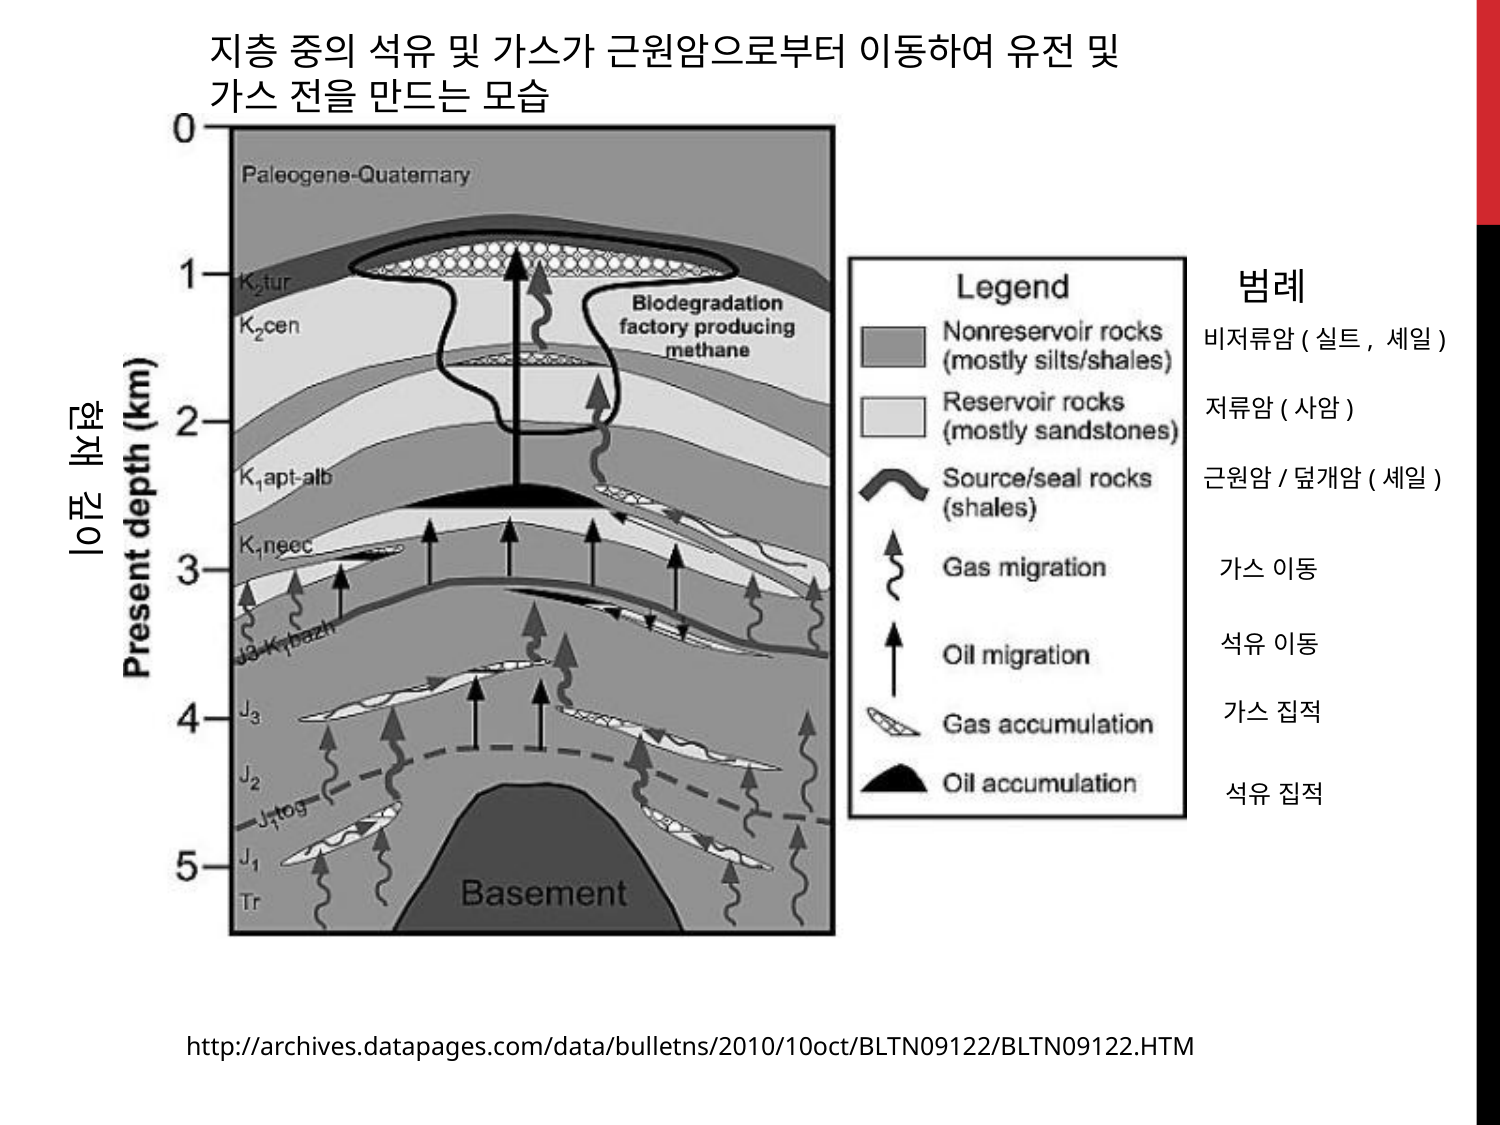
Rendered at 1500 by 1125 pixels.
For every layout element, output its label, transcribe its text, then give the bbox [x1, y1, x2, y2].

text_box http://archives.datapages.com/data/bulletns/2010/10oct/BLTN09122/BLTN09122.HTM [171, 1023, 1220, 1068]
text_box 현재 깊이 [41, 385, 117, 589]
text_box 가스 집적 [1209, 688, 1338, 734]
text_box 저류암(사암) [1196, 385, 1369, 430]
text_box 가스 이동 [1204, 545, 1334, 591]
text_box 석유 집적 [1211, 770, 1340, 816]
text_box 근원암/덮개암(셰일) [1196, 454, 1457, 500]
picture [123, 113, 1188, 945]
text_box 비저류암(실트, 셰일) [1196, 315, 1461, 361]
text_box 석유 이동 [1206, 620, 1335, 666]
text_box 범례 [1223, 255, 1322, 315]
text_box 지층 중의 석유 및 가스가 근원암으로부터 이동하여 유전 및 가스 전을 만드는 모습 [194, 20, 1164, 107]
